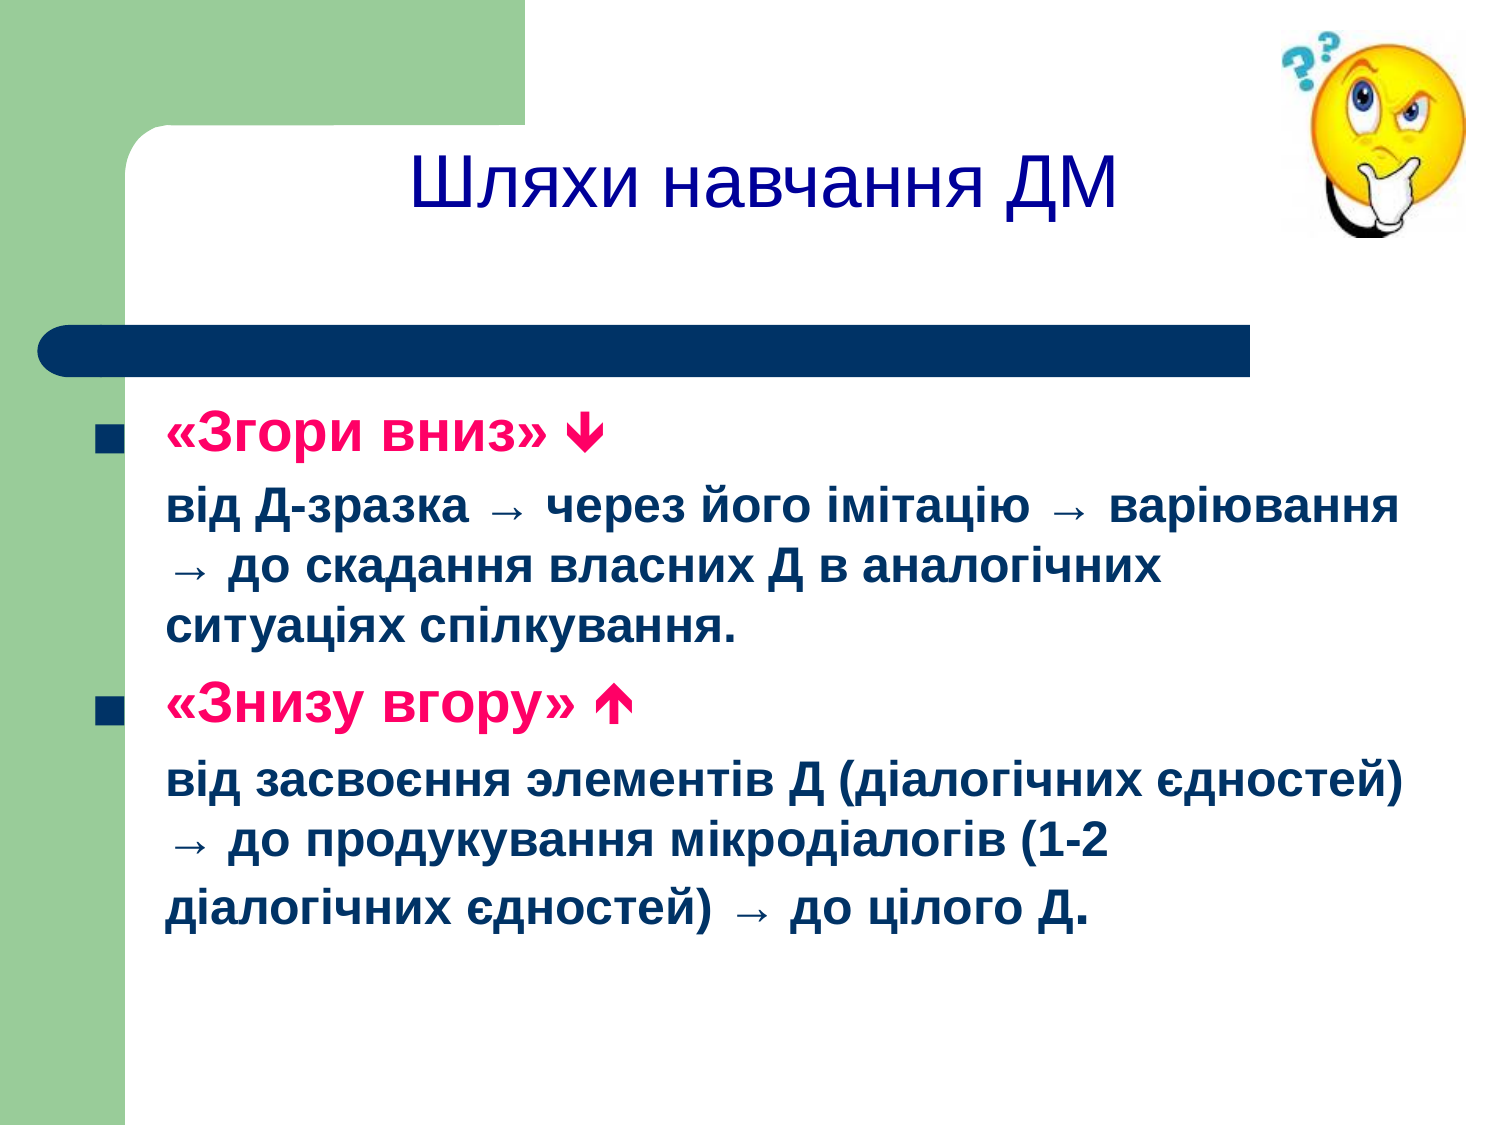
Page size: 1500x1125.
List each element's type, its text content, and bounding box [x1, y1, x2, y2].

title Шляхи навчання ДМ [125, 125, 1277, 241]
picture [1281, 30, 1467, 238]
list «Згори вниз» 🡻 від Д-зразка → через його імітацію → варіювання → до скадання власних Д в аналогічних ситуаціях спілкування. «Знизу вгору» 🡹 від засвоєння элементів Д (діалогічних єдностей) → до продукування мікродіалогів (1-2 діалогічних єдностей) → до цілого Д. [75, 385, 1425, 1005]
